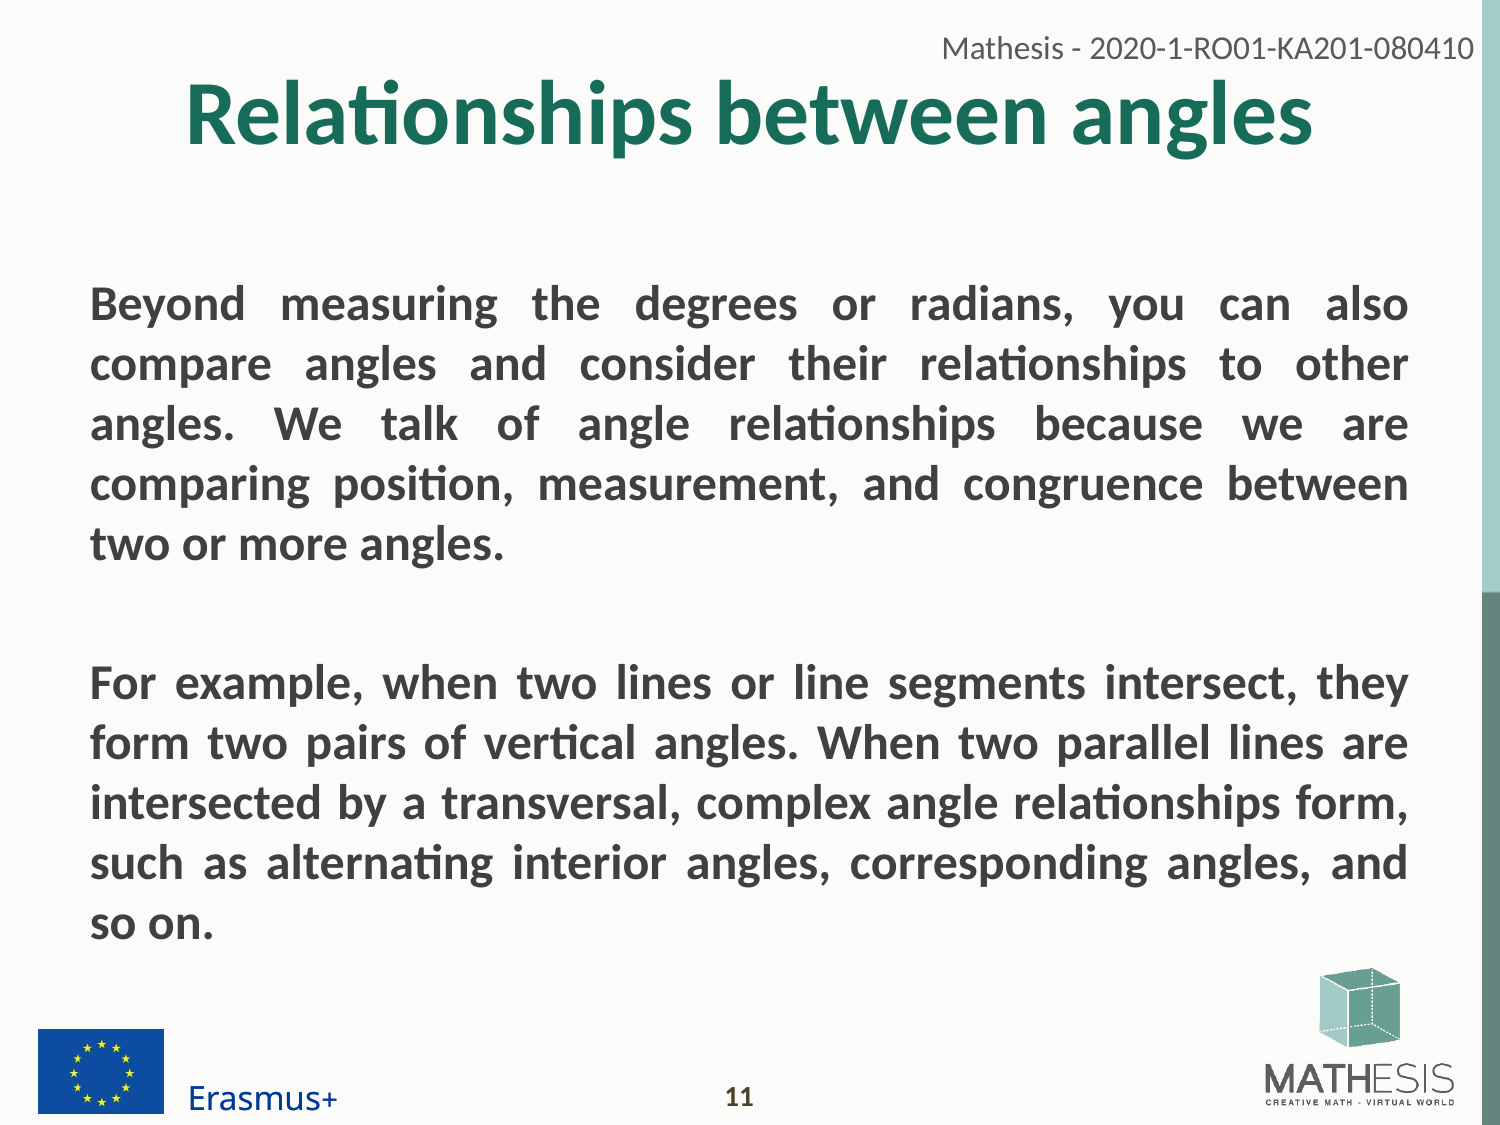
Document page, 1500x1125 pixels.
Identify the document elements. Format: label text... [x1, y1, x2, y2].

list Beyond measuring the degrees or radians, you can also compare angles and consider their relationships to other angles. We talk of angle relationships because we are comparing position, measurement, and congruence between two or more angles. For example, when two lines or line segments intersect, they form two pairs of vertical angles. When two parallel lines are intersected by a transversal, complex angle relationships form, such as alternating interior angles, corresponding angles, and so on. [75, 262, 1425, 1005]
title Relationships between angles [75, 45, 1425, 233]
picture [38, 1029, 164, 1114]
